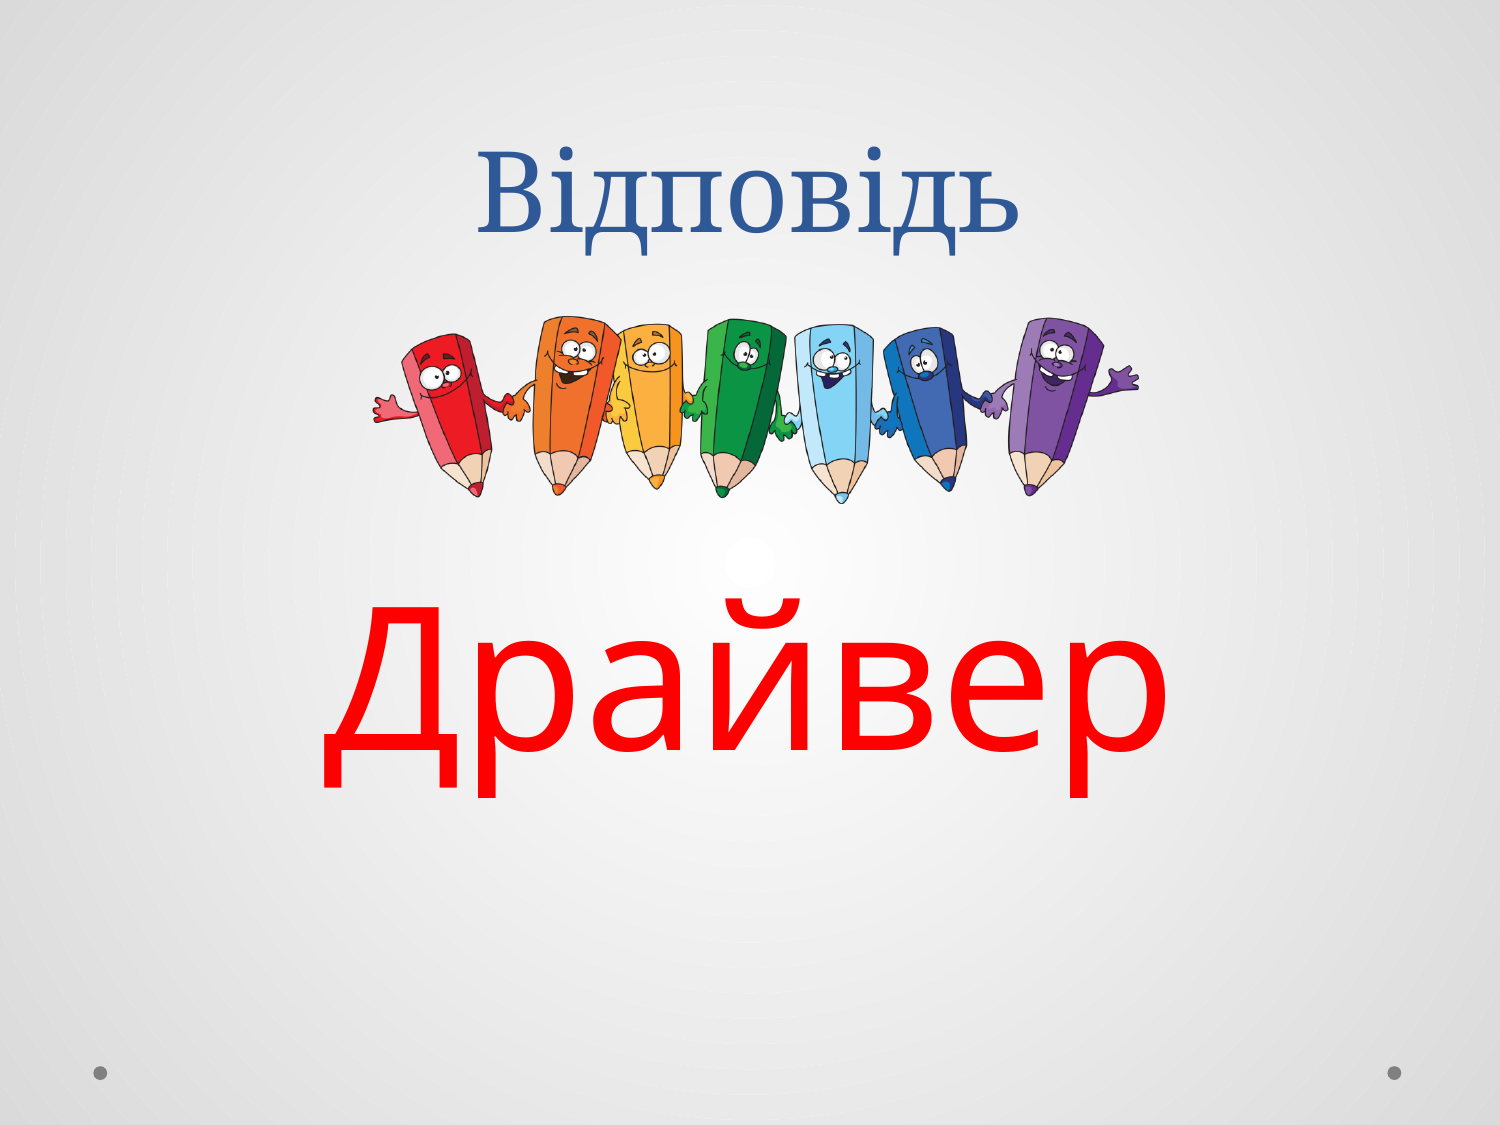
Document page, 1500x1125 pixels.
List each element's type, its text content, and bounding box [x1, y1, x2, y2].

title Відповідь [75, 0, 1425, 262]
list Драйвер [75, 262, 1425, 1005]
picture [372, 314, 1140, 504]
